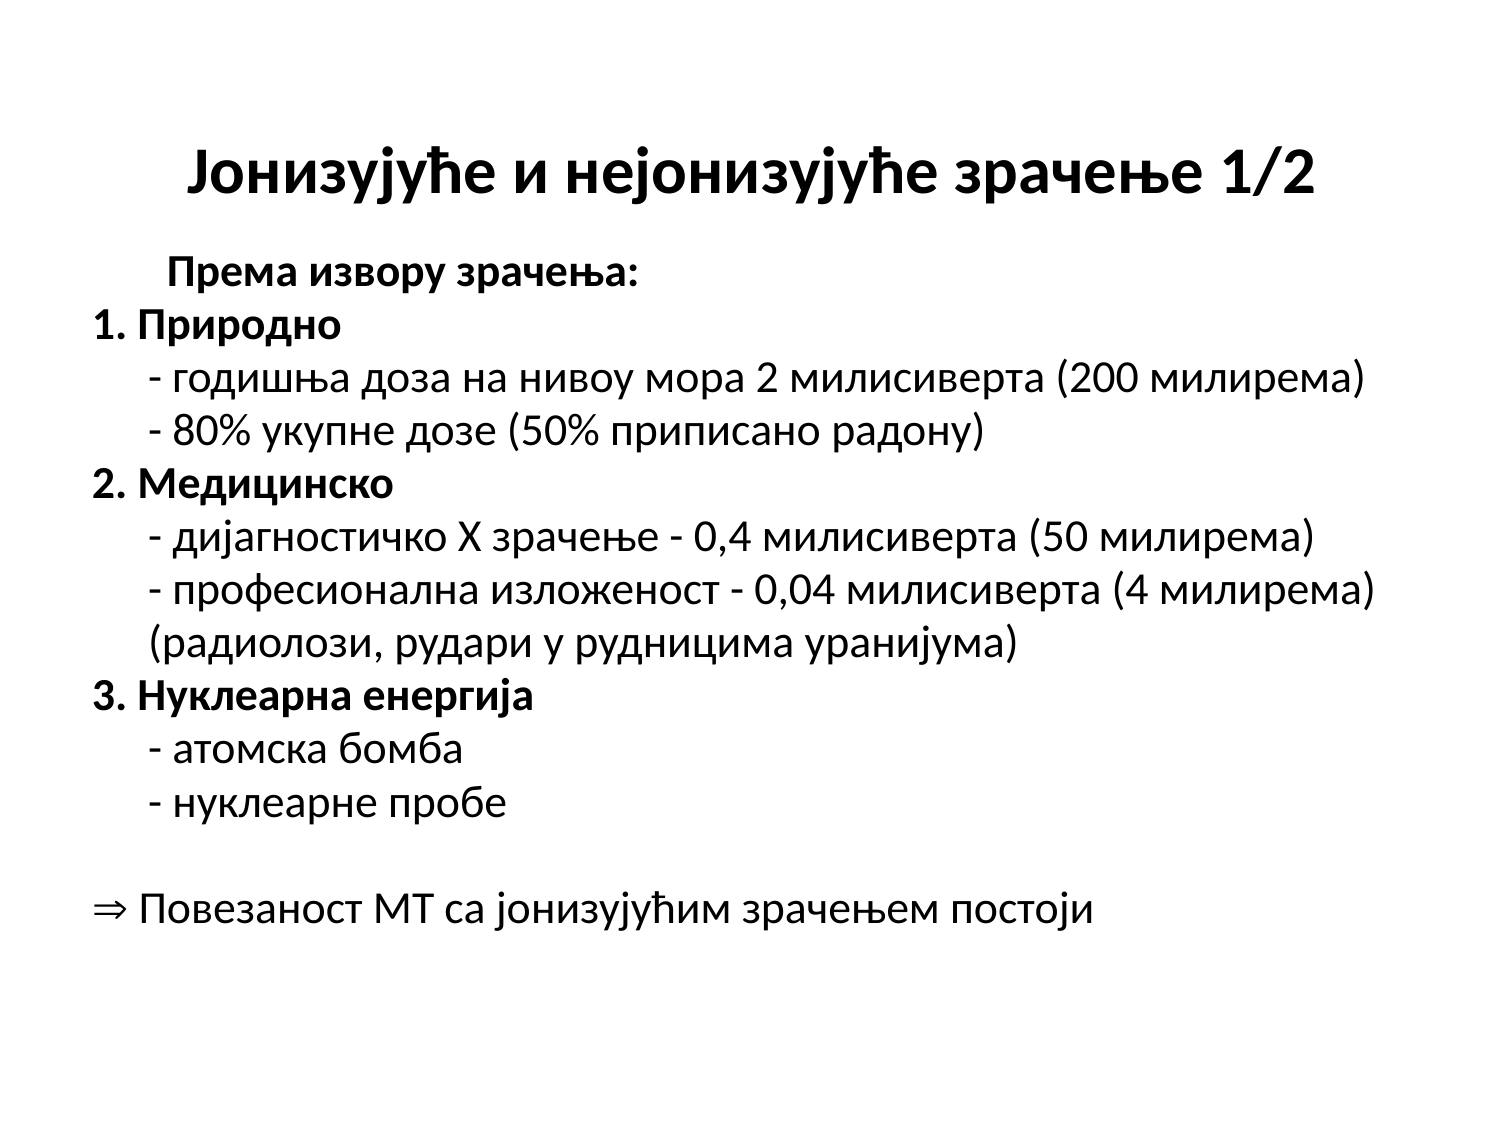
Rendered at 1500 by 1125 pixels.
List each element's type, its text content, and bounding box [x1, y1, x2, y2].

title Јонизујуће и нејонизујуће зрачење 1/2 [76, 113, 1427, 220]
list Према извору зрачења: 1. Природно - годишња доза на нивоу мора 2 милисиверта (200 милирема) - 80% укупне дозе (50% приписано радону) 2. Медицинско - дијагностичко X зрачење - 0,4 милисиверта (50 милирема) - професионална изложеност - 0,04 милисиверта (4 милирема) (радиолози, рудари у рудницима уранијума) 3. Нуклеарна енергија - атомска бомба - нуклеарне пробе  Повезаност МТ са јонизујућим зрачењем постоји [76, 243, 1424, 1094]
